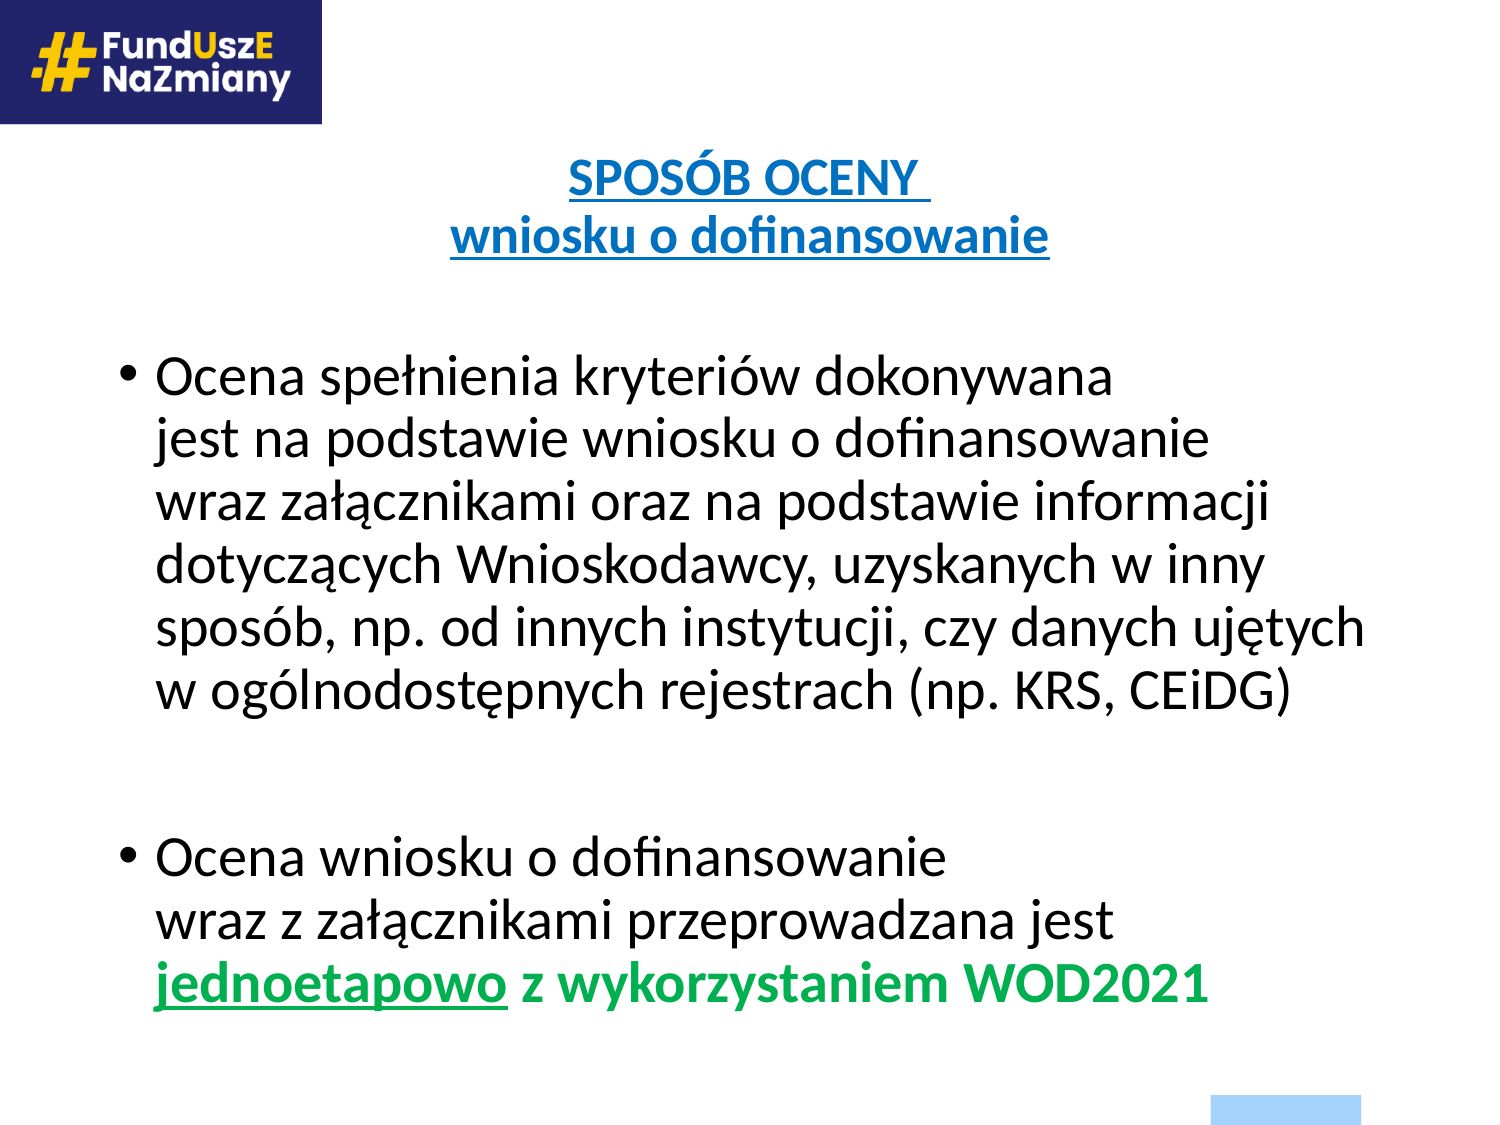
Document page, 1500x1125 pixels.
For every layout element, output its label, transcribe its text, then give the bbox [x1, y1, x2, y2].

title SPOSÓB OCENY wniosku o dofinansowanie [103, 139, 1397, 319]
picture [0, 0, 1500, 1125]
list Ocena spełnienia kryteriów dokonywana jest na podstawie wniosku o dofinansowanie wraz załącznikami oraz na podstawie informacji dotyczących Wnioskodawcy, uzyskanych w inny sposób, np. od innych instytucji, czy danych ujętych w ogólnodostępnych rejestrach (np. KRS, CEiDG) Ocena wniosku o dofinansowanie wraz z załącznikami przeprowadzana jest jednoetapowo z wykorzystaniem WOD2021 [103, 337, 1397, 1048]
